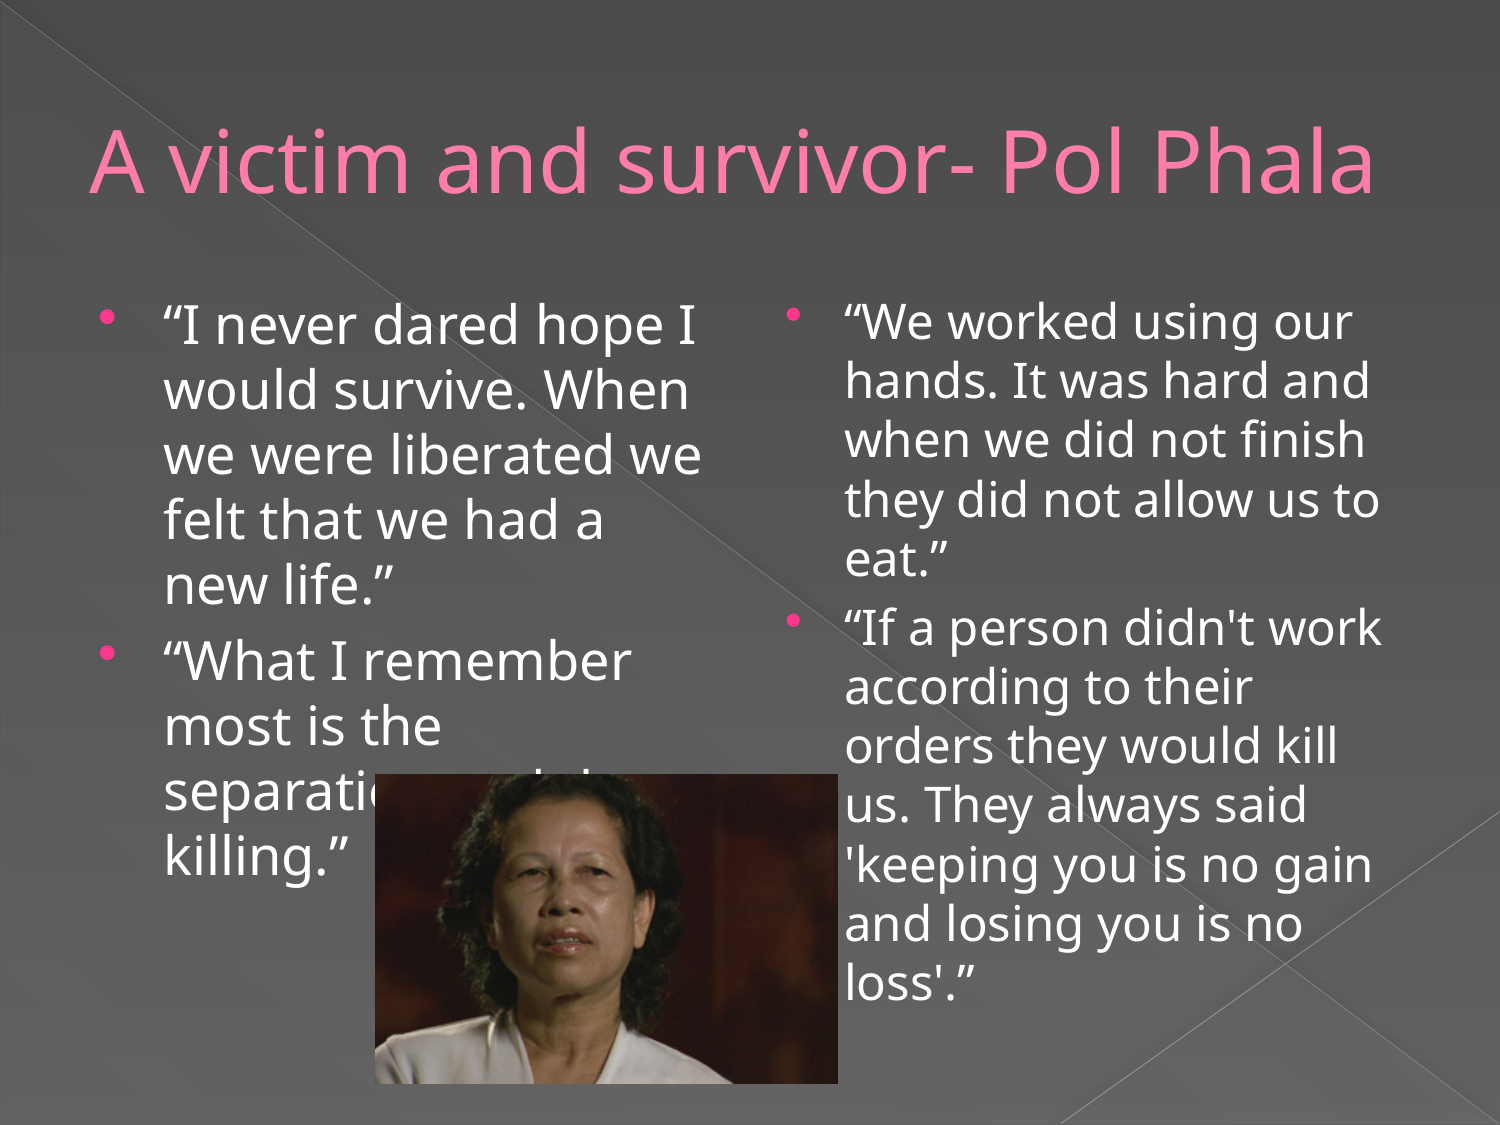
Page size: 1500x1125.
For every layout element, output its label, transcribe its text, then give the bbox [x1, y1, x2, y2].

list “We worked using our hands. It was hard and when we did not finish they did not allow us to eat.” “If a person didn't work according to their orders they would kill us. They always said 'keeping you is no gain and losing you is no loss'.” [762, 282, 1425, 1025]
picture [374, 774, 838, 1084]
title A victim and survivor- Pol Phala [75, 43, 1425, 274]
list “I never dared hope I would survive. When we were liberated we felt that we had a new life.” “What I remember most is the separation and the killing.” [75, 282, 738, 1025]
